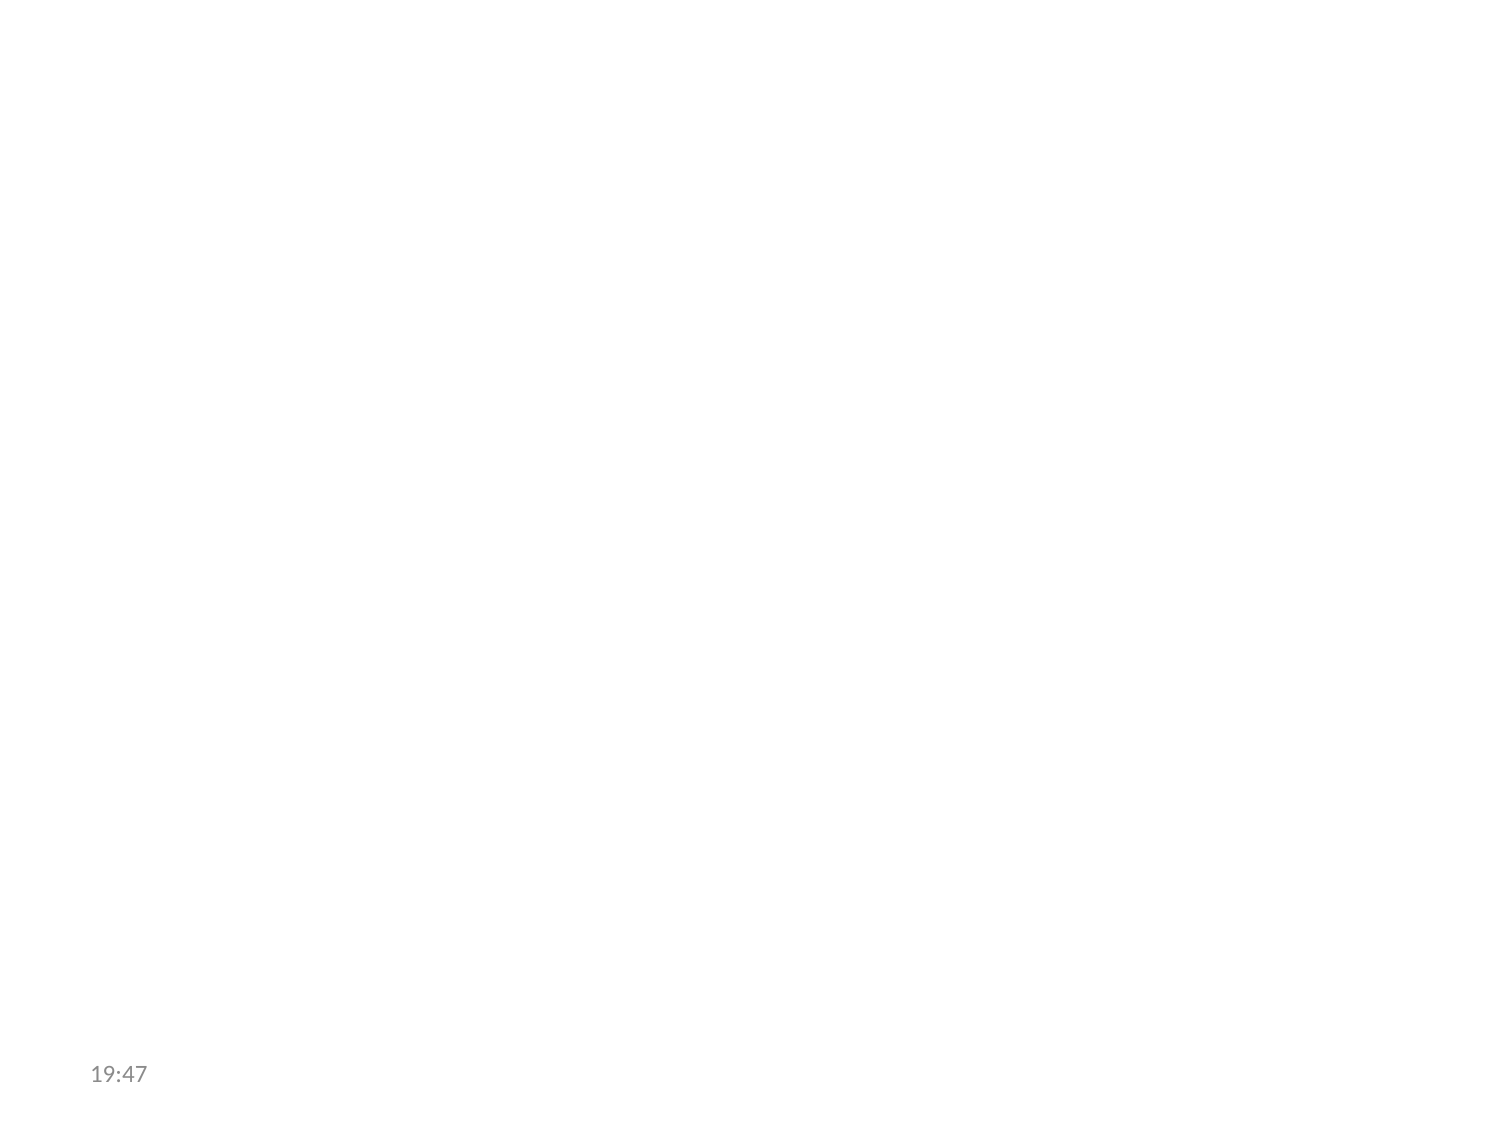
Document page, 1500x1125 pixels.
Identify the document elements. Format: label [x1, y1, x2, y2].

slide_number [75, 1042, 425, 1103]
